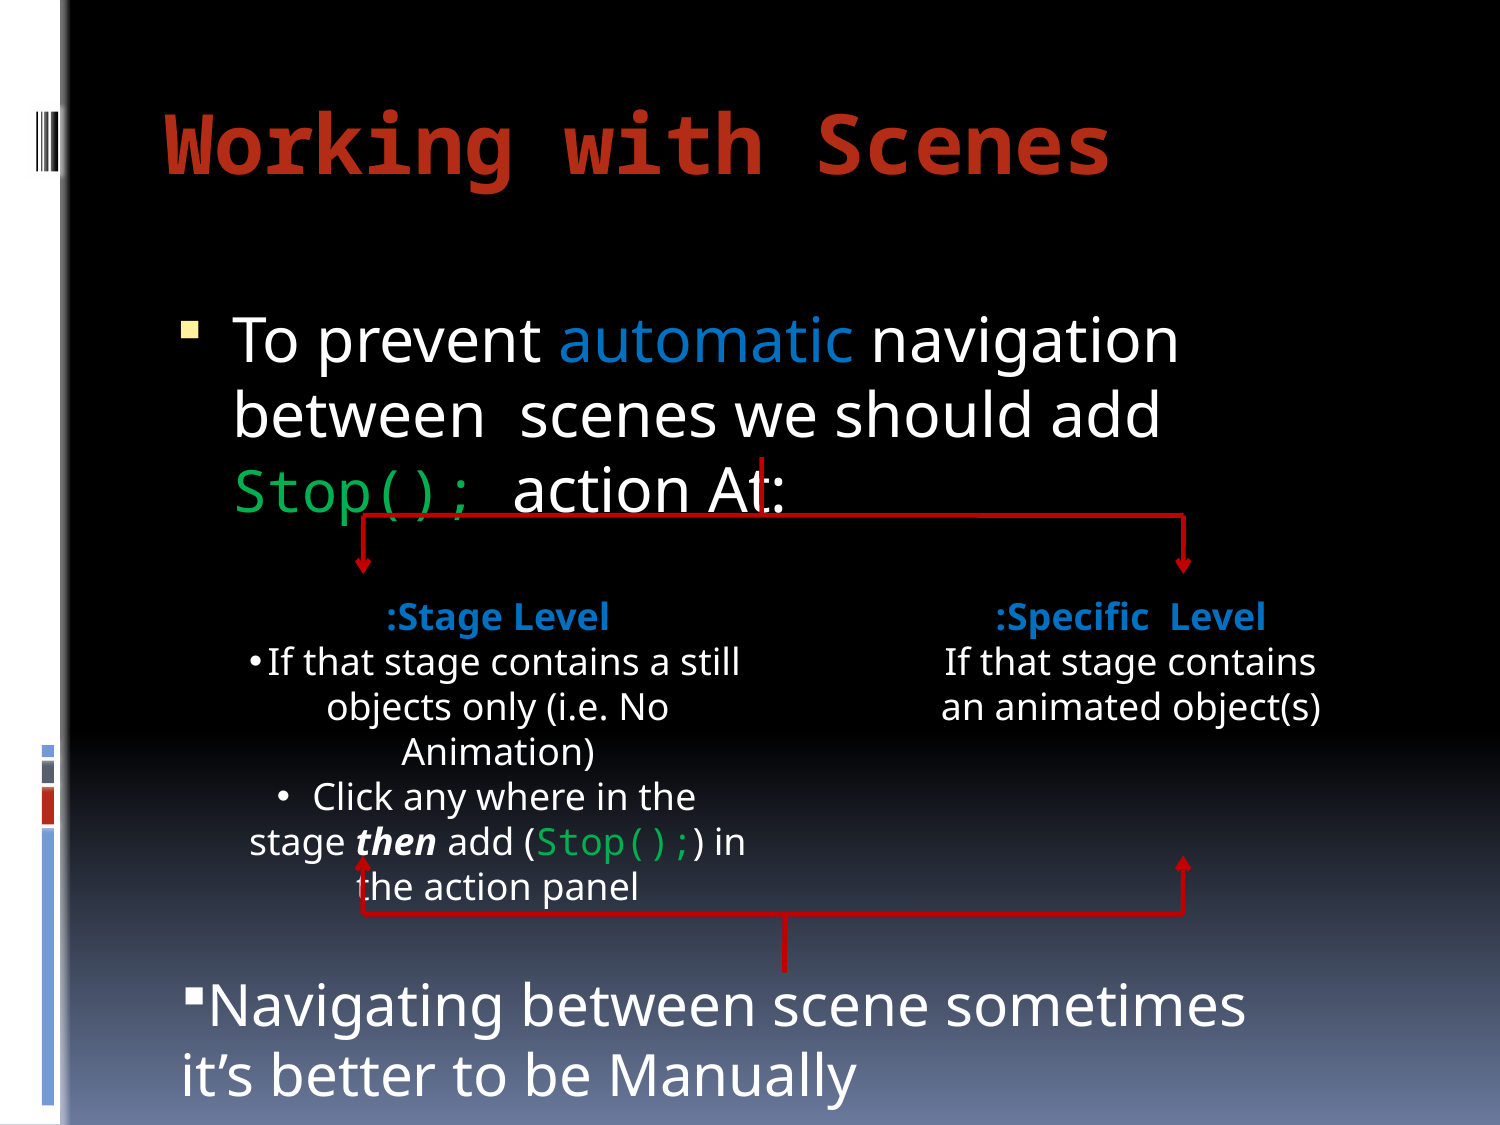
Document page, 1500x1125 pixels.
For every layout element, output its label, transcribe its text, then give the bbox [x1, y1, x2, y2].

text_box Stage Level: If that stage contains a still objects only (i.e. No Animation) Click any where in the stage then add (Stop();) in the action panel [234, 585, 762, 916]
list To prevent automatic navigation between scenes we should add Stop(); action At: [150, 292, 1425, 1043]
text_box Navigating between scene sometimes it’s better to be Manually [166, 960, 1313, 1116]
text_box Specific Level: If that stage contains an animated object(s) [925, 585, 1336, 736]
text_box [362, 854, 1184, 973]
title Working with Scenes [150, 83, 1425, 234]
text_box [362, 456, 1184, 575]
